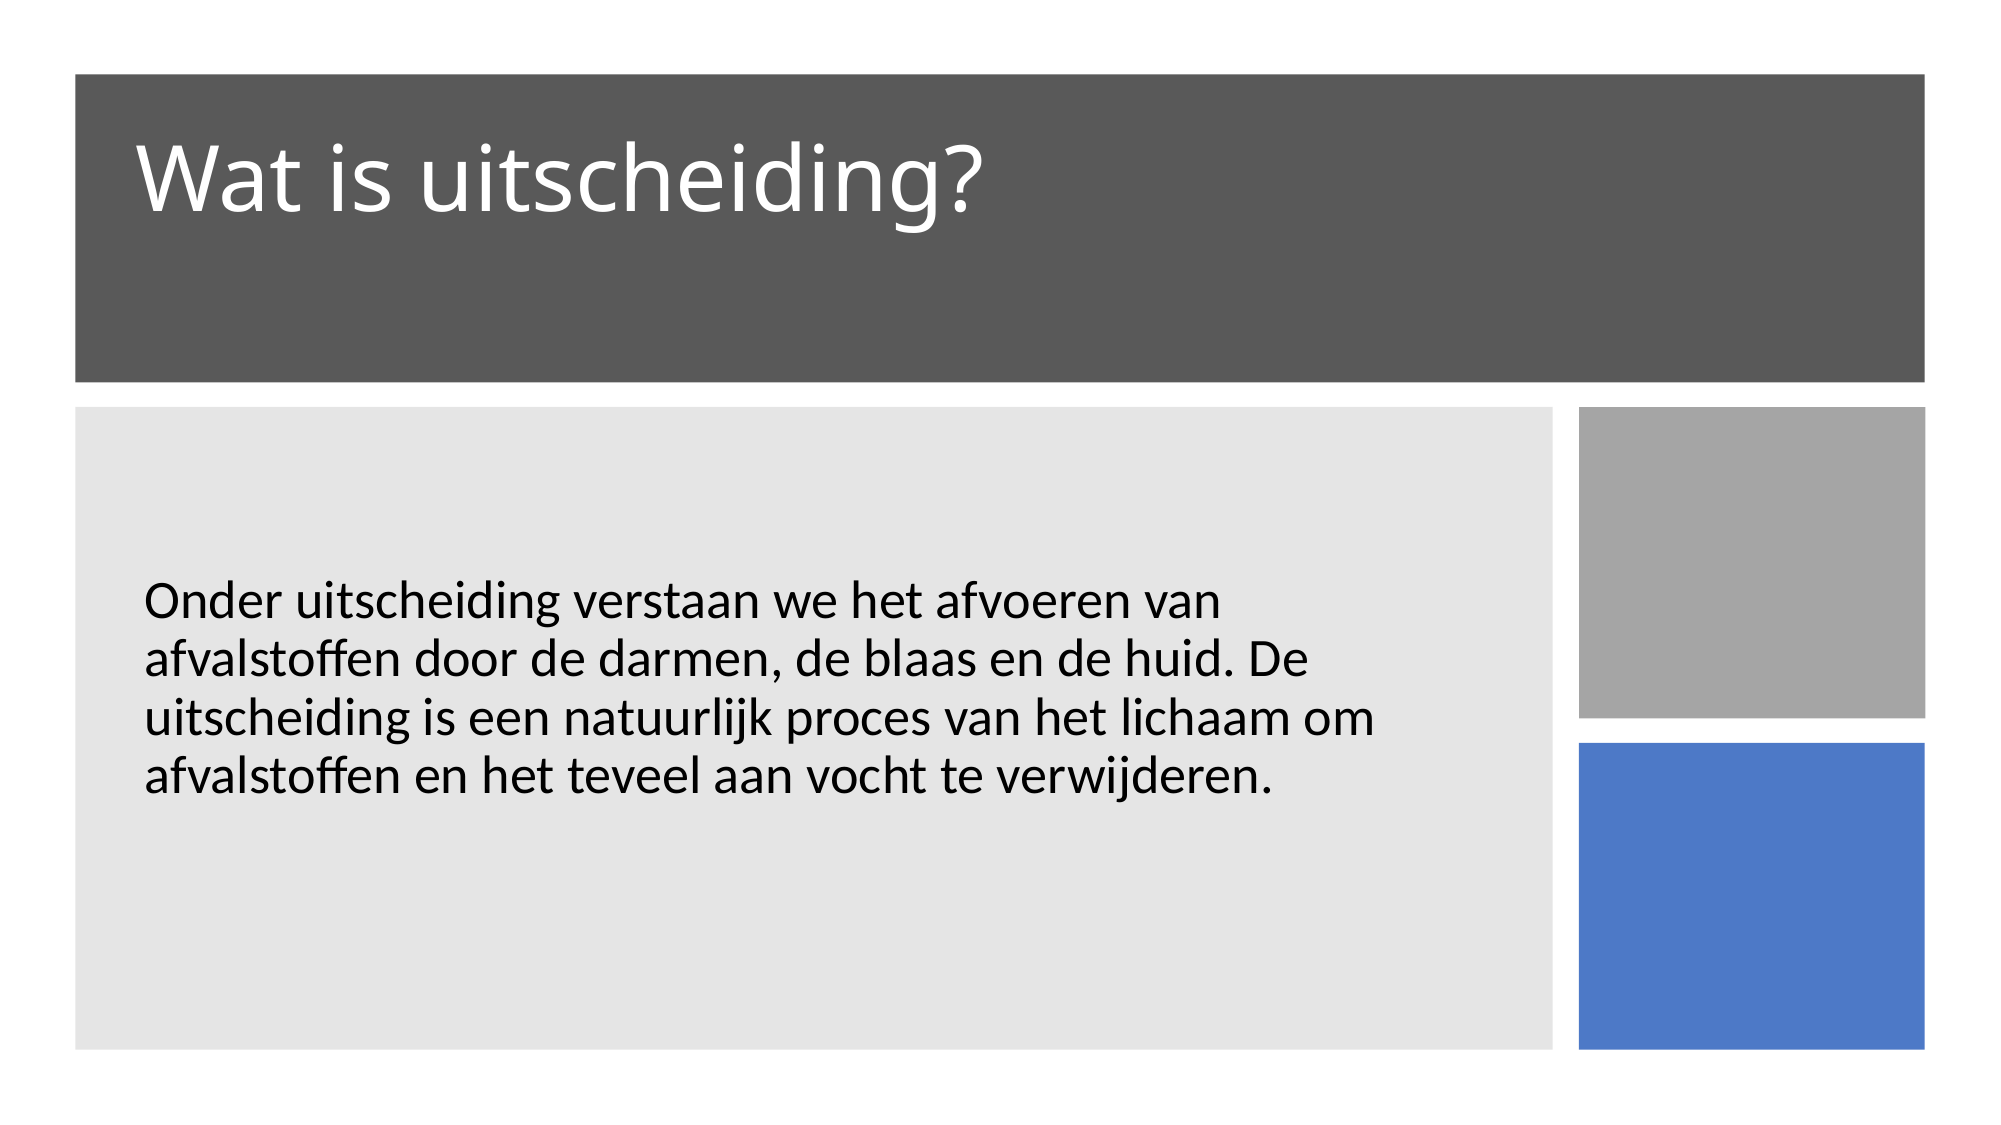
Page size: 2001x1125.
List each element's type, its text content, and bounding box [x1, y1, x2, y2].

list Onder uitscheiding verstaan we het afvoeren van afvalstoffen door de darmen, de blaas en de huid. De uitscheiding is een natuurlijk proces van het lichaam om afvalstoffen en het teveel aan vocht te verwijderen. [129, 457, 1503, 999]
text_box [74, 73, 1926, 383]
text_box [1578, 406, 1926, 719]
text_box [74, 406, 1554, 1051]
title Wat is uitscheiding? [120, 120, 1870, 354]
text_box [1578, 742, 1926, 1051]
